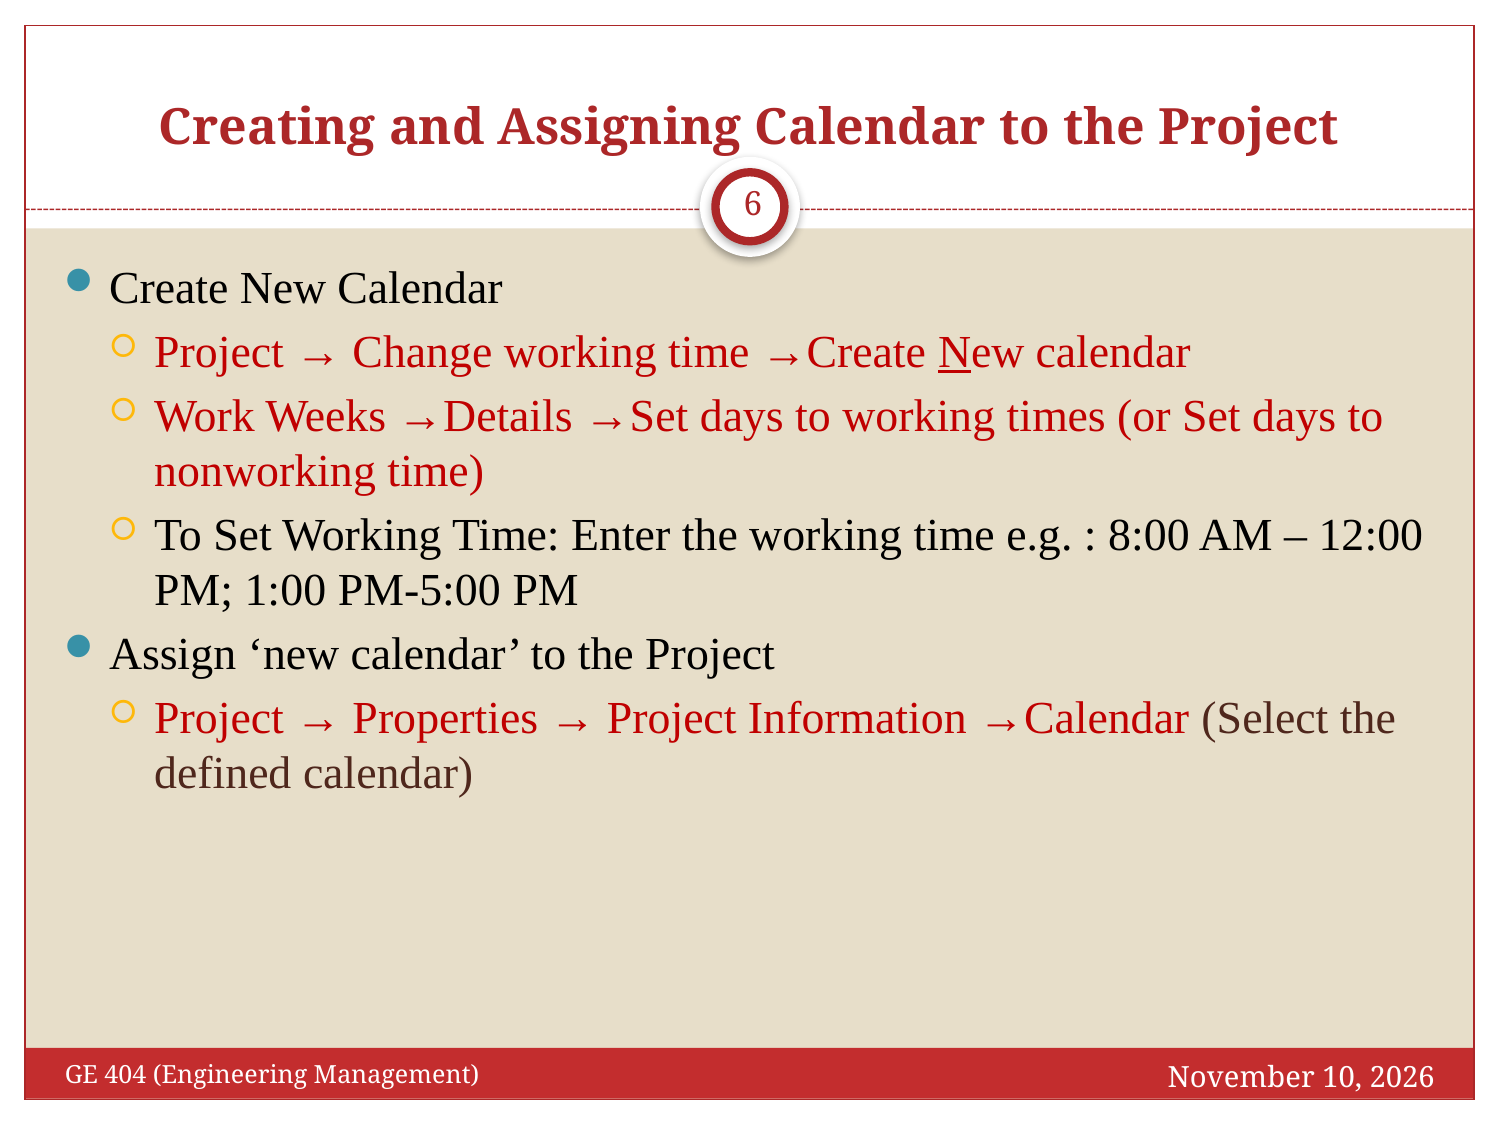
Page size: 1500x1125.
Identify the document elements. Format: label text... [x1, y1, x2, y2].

slide_number 6 [715, 168, 791, 241]
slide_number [950, 1050, 1450, 1111]
footer GE 404 (Engineering Management) [50, 1051, 638, 1112]
list Create New Calendar Project → Change working time →Create New calendar Work Weeks →Details →Set days to working times (or Set days to nonworking time) To Set Working Time: Enter the working time e.g. : 8:00 AM – 12:00 PM; 1:00 PM-5:00 PM Assign ‘new calendar’ to the Project Project → Properties → Project Information →Calendar (Select the defined calendar) [49, 250, 1445, 1001]
title Creating and Assigning Calendar to the Project [49, 37, 1450, 162]
